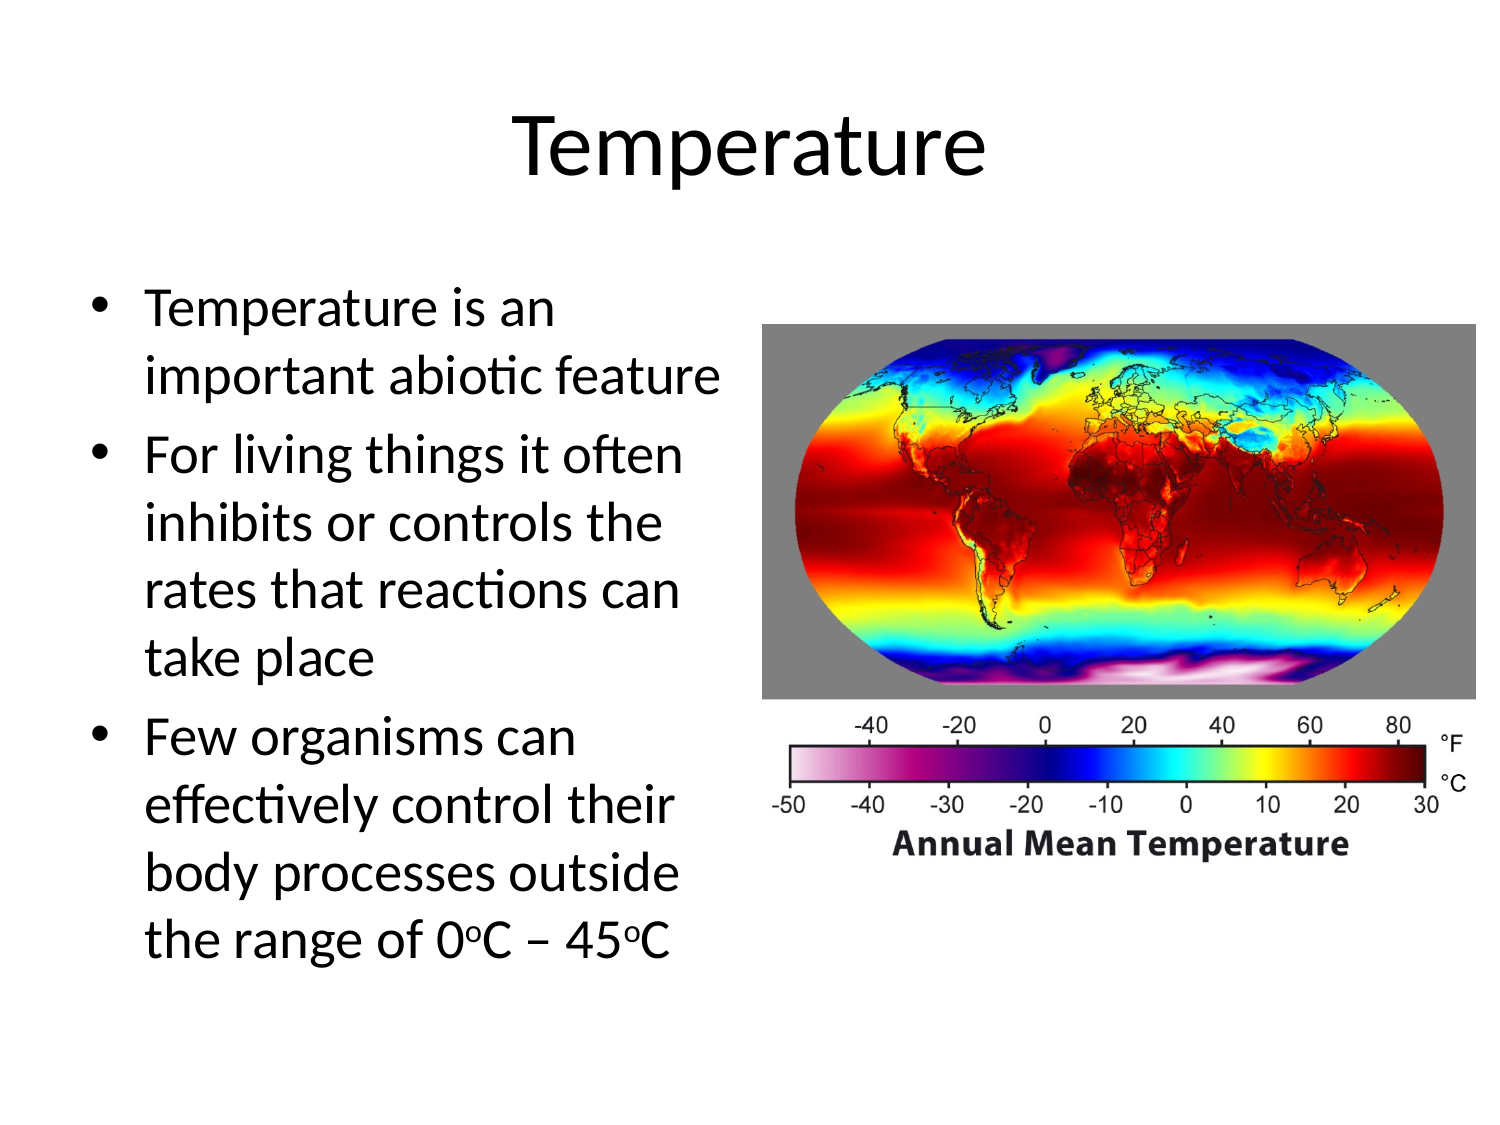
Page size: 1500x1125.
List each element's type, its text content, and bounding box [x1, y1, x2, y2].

list Temperature is an important abiotic feature For living things it often inhibits or controls the rates that reactions can take place Few organisms can effectively control their body processes outside the range of 0oC – 45oC [75, 262, 738, 1005]
picture [762, 324, 1476, 876]
title Temperature [75, 45, 1425, 233]
